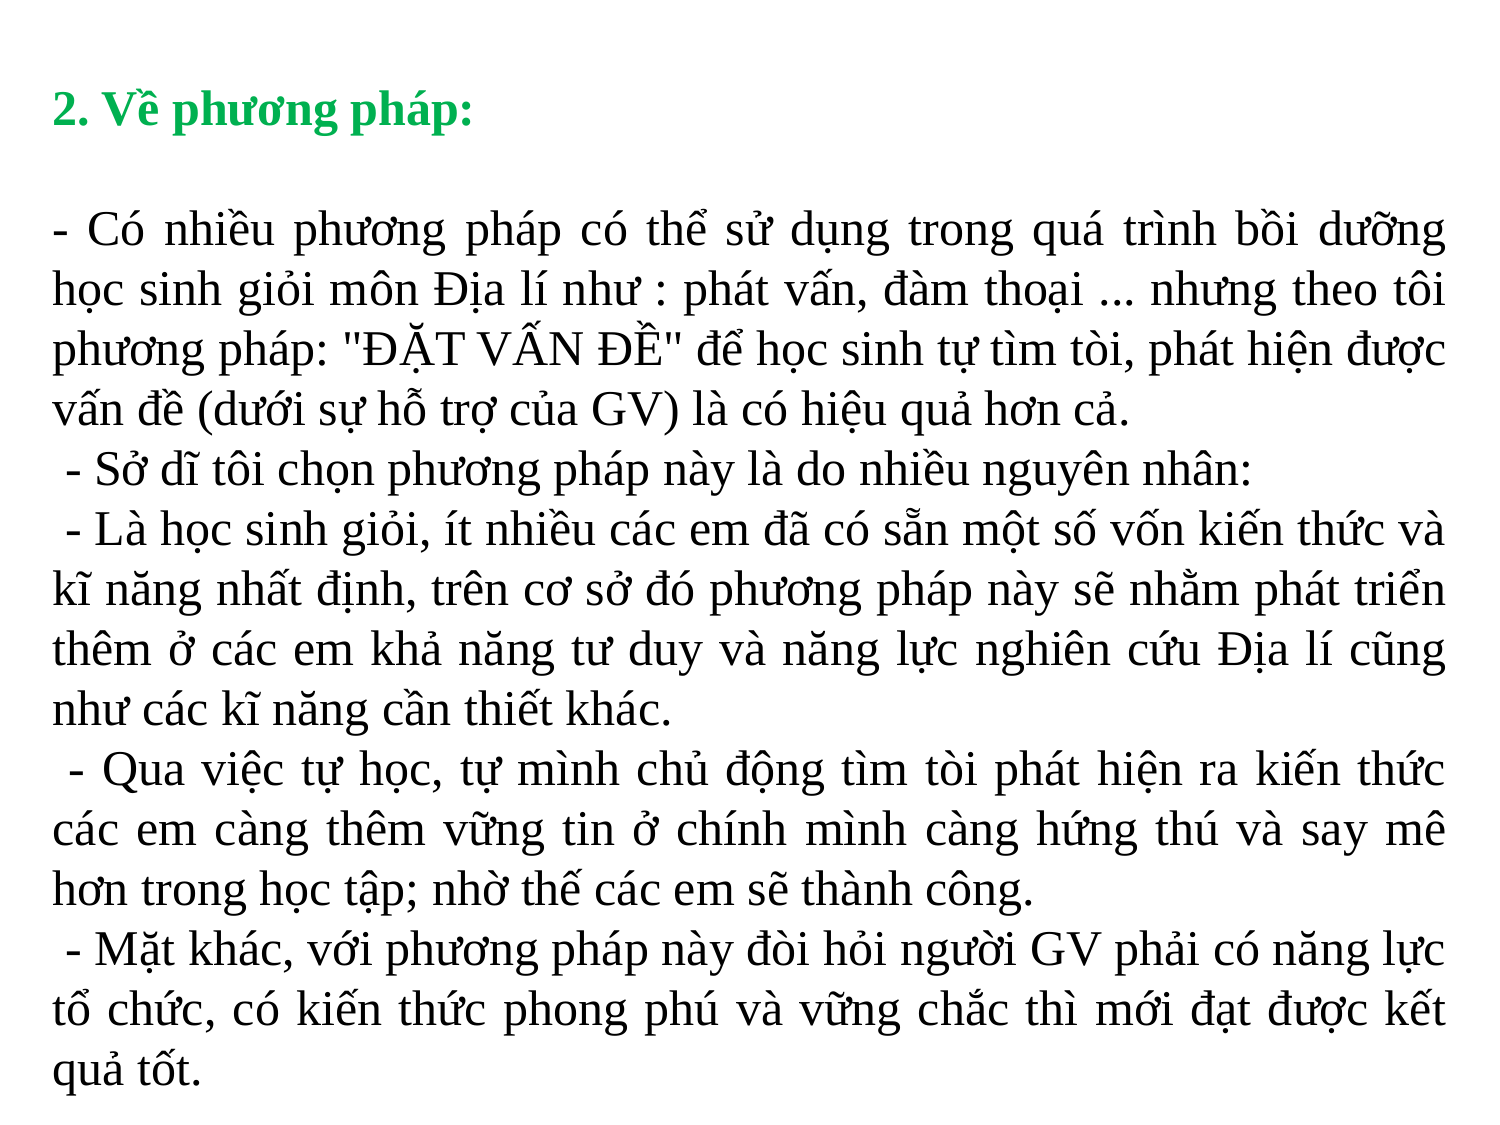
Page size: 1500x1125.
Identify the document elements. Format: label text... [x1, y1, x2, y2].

text_box 2. Về phương pháp: - Có nhiều phương pháp có thể sử dụng trong quá trình bồi dưỡng học sinh giỏi môn Địa lí như : phát vấn, đàm thoại ... nhưng theo tôi phương pháp: "ĐẶT VẤN ĐỀ" để học sinh tự tìm tòi, phát hiện được vấn đề (dưới sự hỗ trợ của GV) là có hiệu quả hơn cả. - Sở dĩ tôi chọn phương pháp này là do nhiều nguyên nhân: - Là học sinh giỏi, ít nhiều các em đã có sẵn một số vốn kiến thức và kĩ năng nhất định, trên cơ sở đó phương pháp này sẽ nhằm phát triển thêm ở các em khả năng tư duy và năng lực nghiên cứu Địa lí cũng như các kĩ năng cần thiết khác. - Qua việc tự học, tự mình chủ động tìm tòi phát hiện ra kiến thức các em càng thêm vững tin ở chính mình càng hứng thú và say mê hơn trong học tập; nhờ thế các em sẽ thành công. - Mặt khác, với phương pháp này đòi hỏi người GV phải có năng lực tổ chức, có kiến thức phong phú và vững chắc thì mới đạt được kết quả tốt. [37, 67, 1463, 1103]
